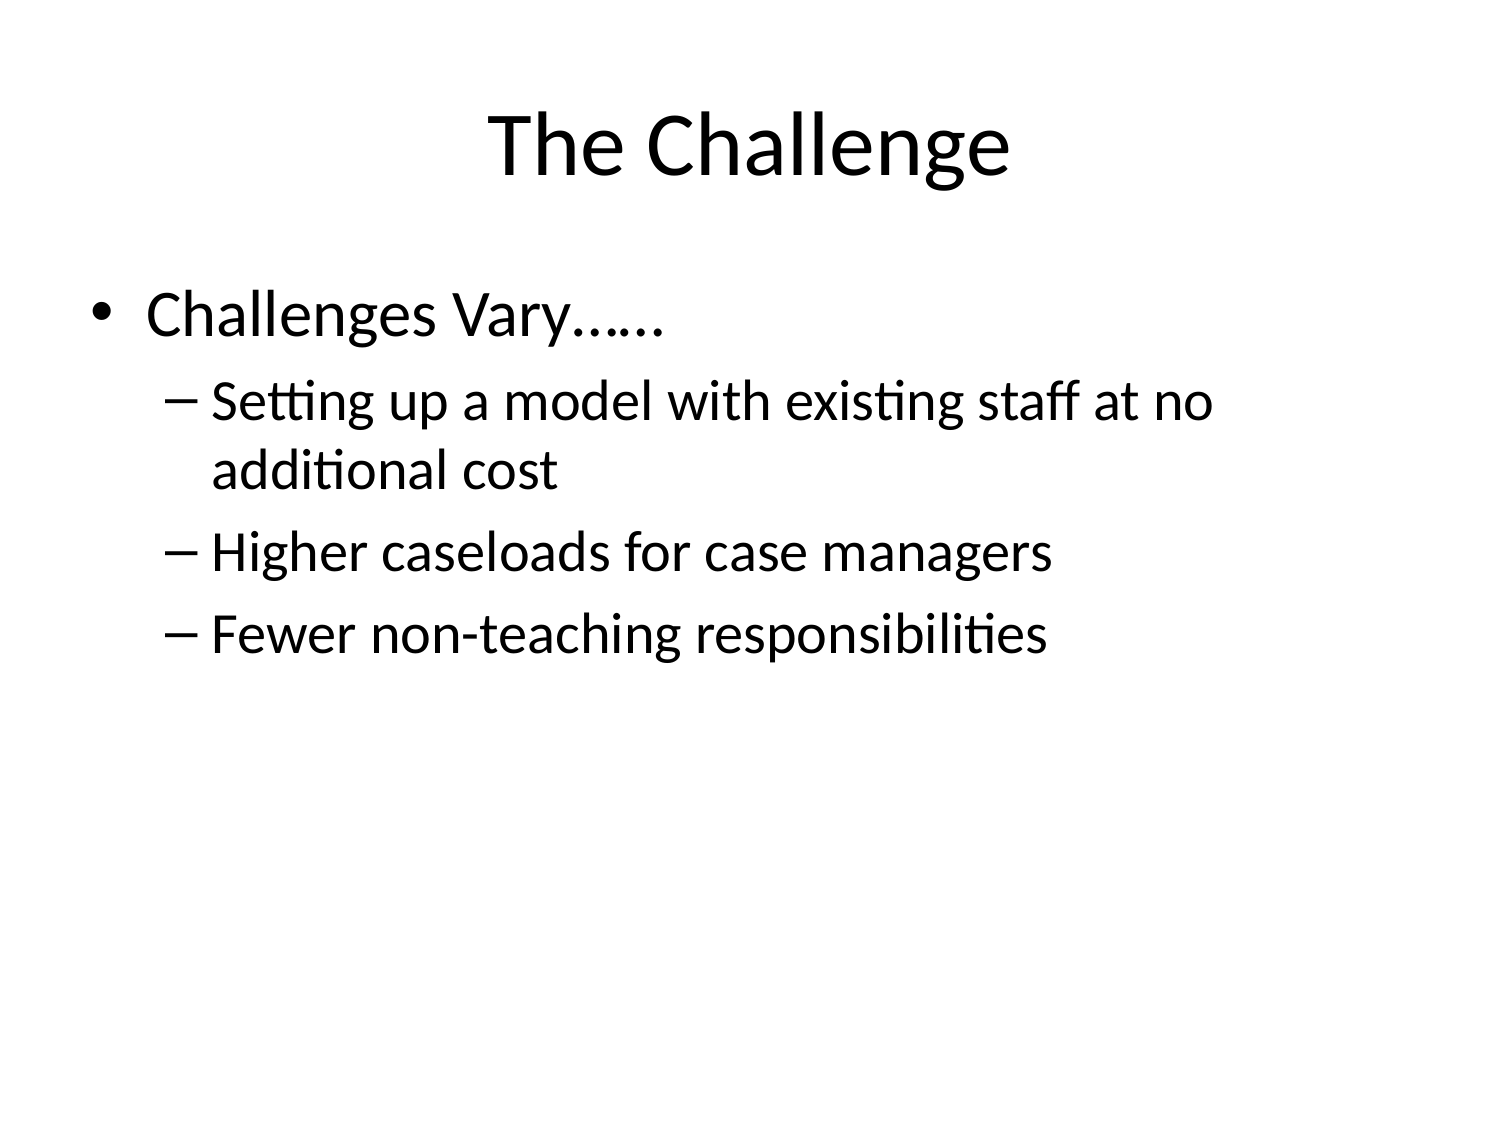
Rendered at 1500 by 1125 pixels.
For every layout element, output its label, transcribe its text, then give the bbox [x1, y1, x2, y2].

title The Challenge [75, 45, 1425, 233]
list Challenges Vary…… Setting up a model with existing staff at no additional cost Higher caseloads for case managers Fewer non-teaching responsibilities [75, 262, 1425, 1005]
